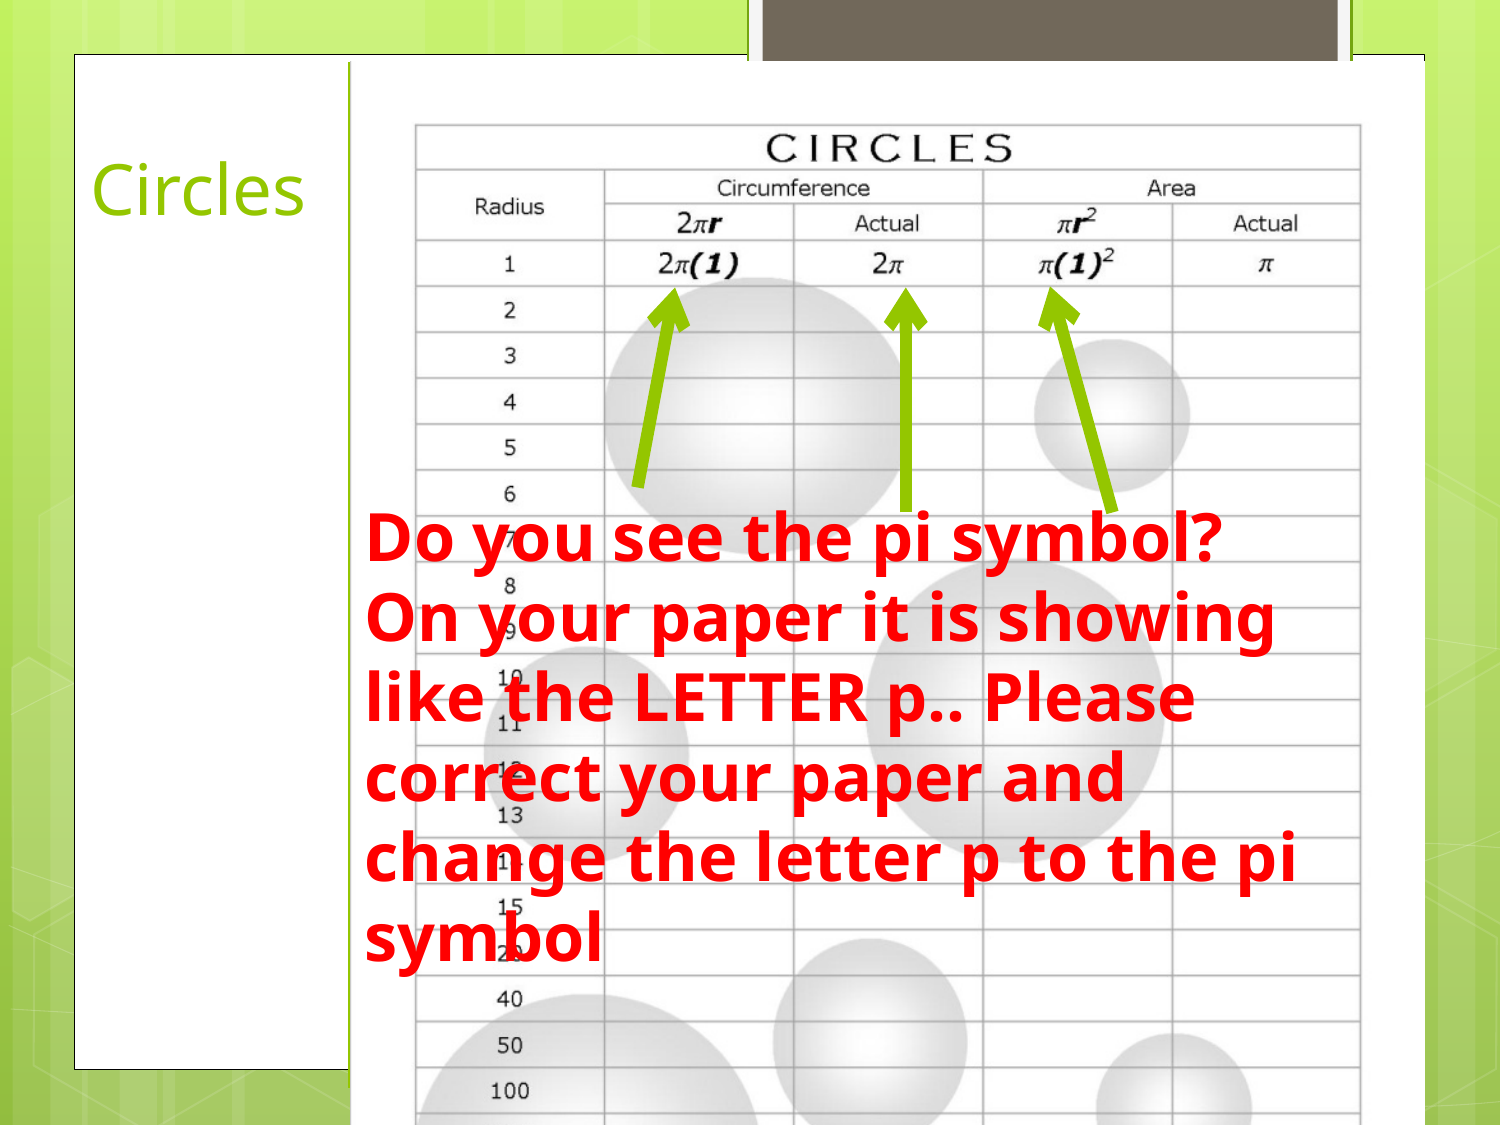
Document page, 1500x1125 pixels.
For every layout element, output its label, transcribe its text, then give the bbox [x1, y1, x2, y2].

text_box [637, 287, 676, 488]
title Circles [75, 137, 343, 238]
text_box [1049, 286, 1113, 513]
picture [349, 61, 1425, 1125]
